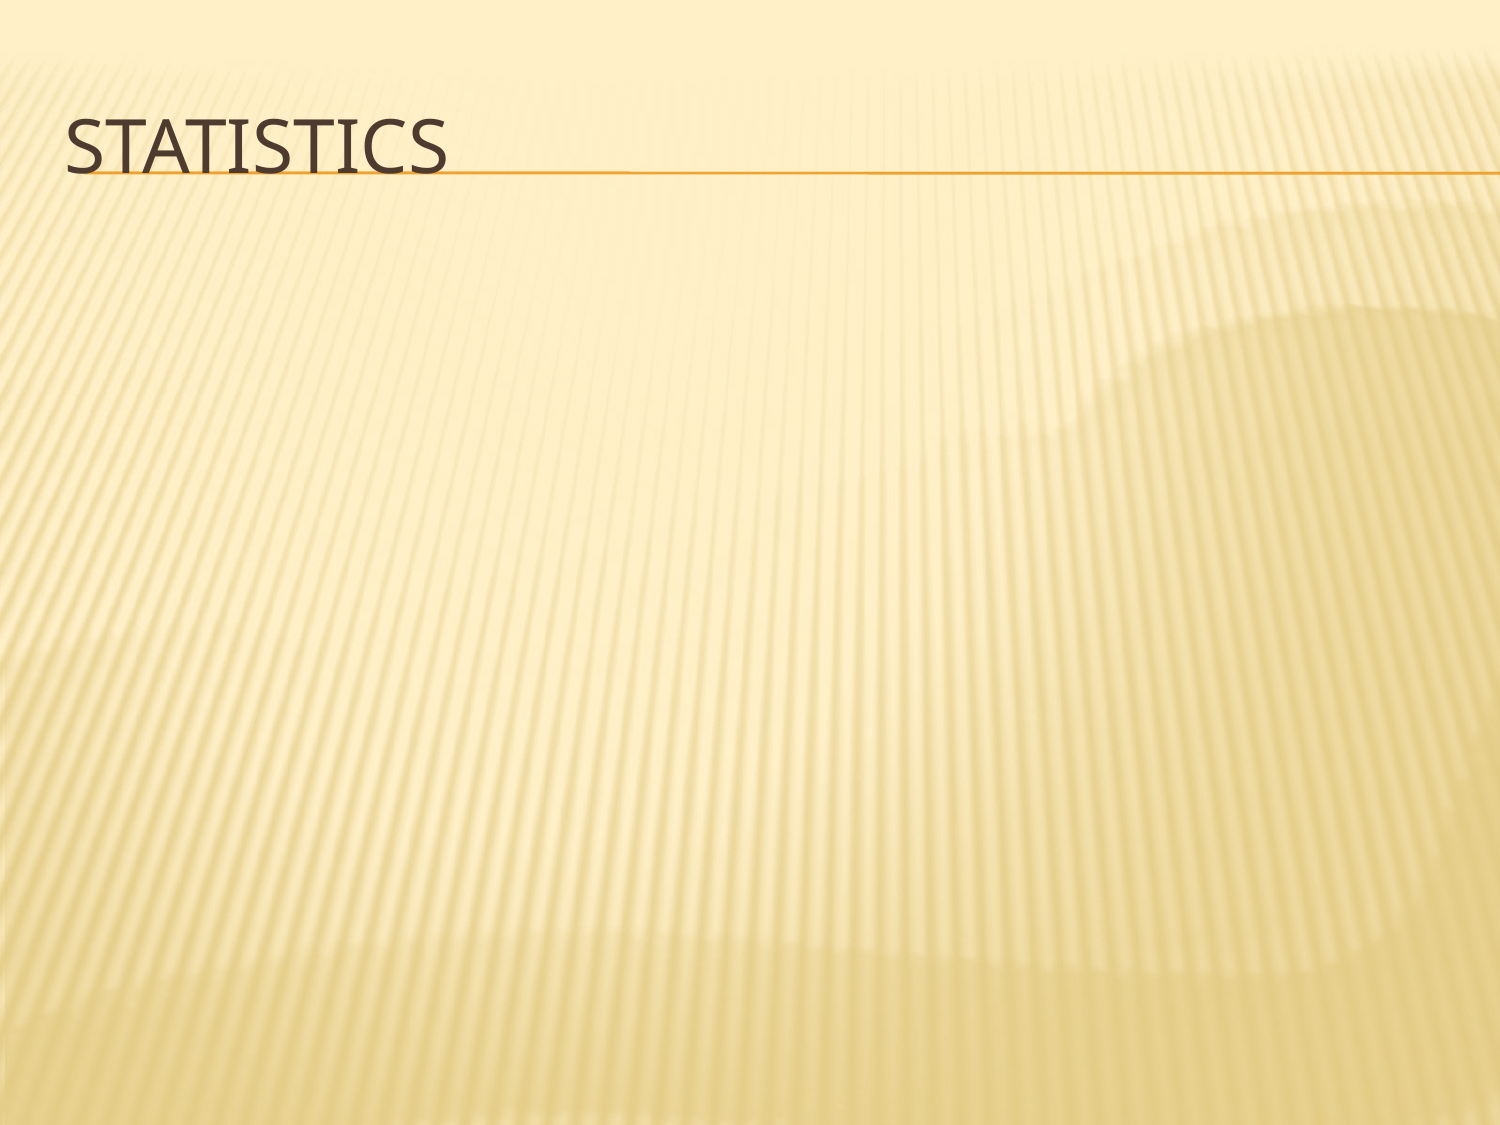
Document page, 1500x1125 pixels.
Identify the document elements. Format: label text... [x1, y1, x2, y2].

title Statistics [50, 75, 1475, 213]
